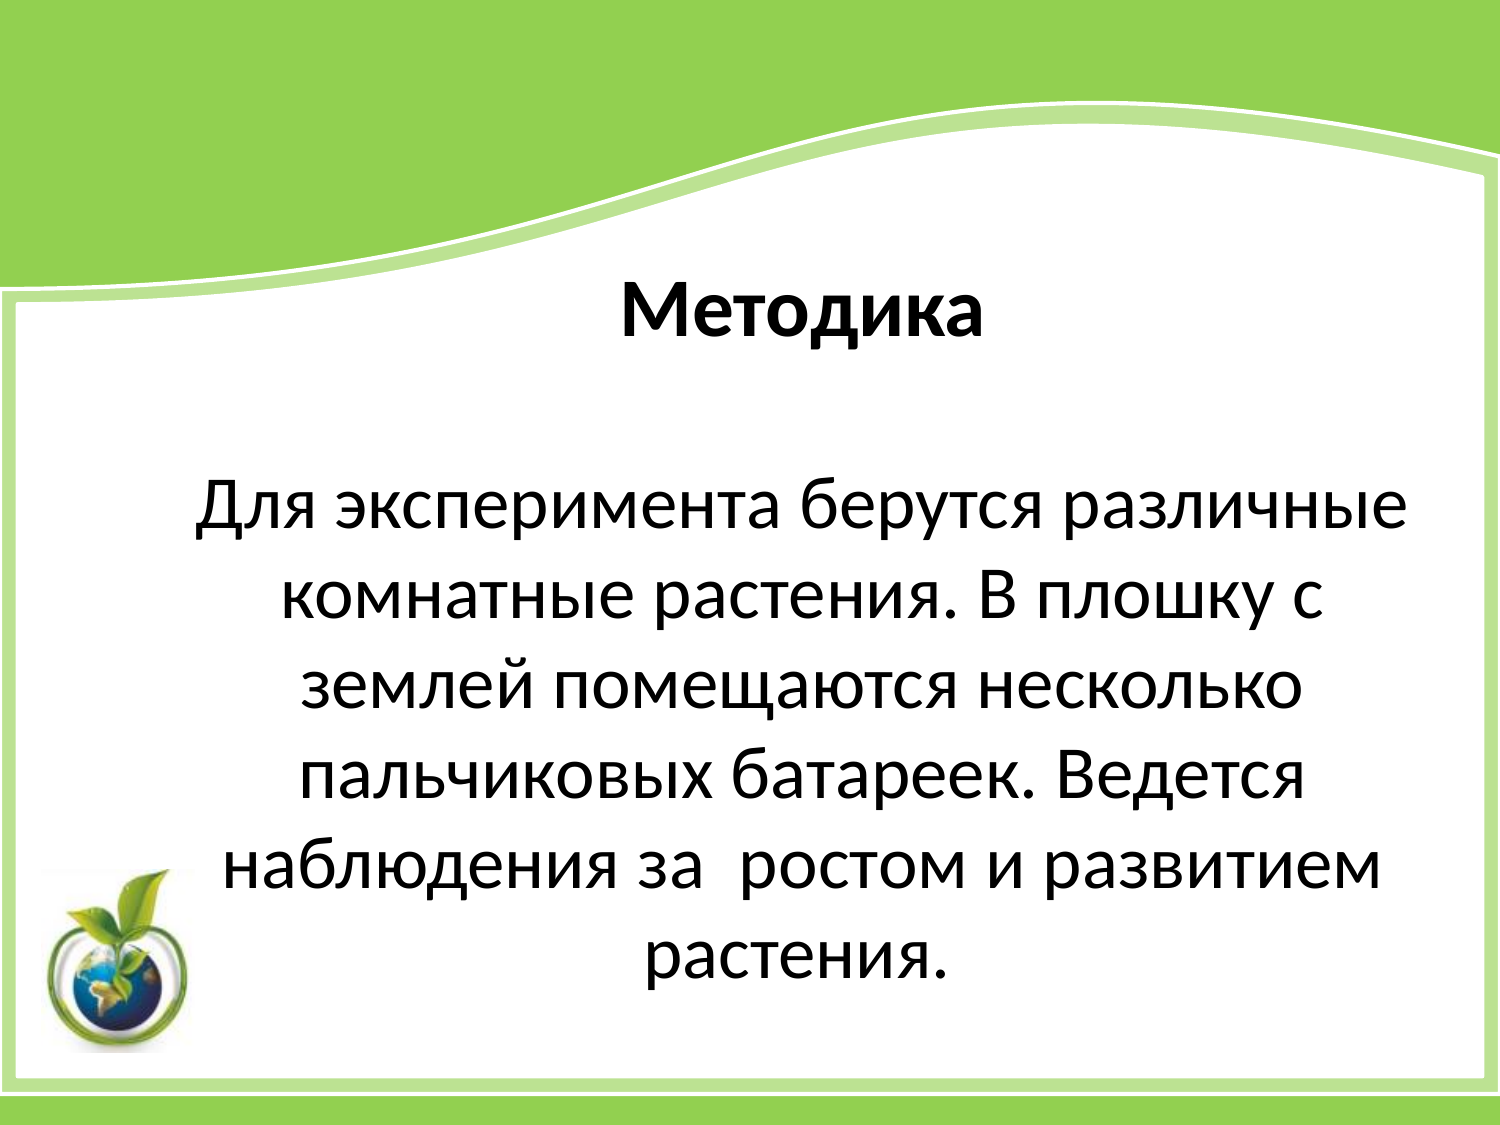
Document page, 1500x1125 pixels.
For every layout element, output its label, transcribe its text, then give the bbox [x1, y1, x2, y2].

text_box Методика Для эксперимента берутся различные комнатные растения. В плошку с землей помещаются несколько пальчиковых батареек. Ведется наблюдения за ростом и развитием растения. [175, 246, 1430, 1001]
picture [41, 869, 195, 1053]
